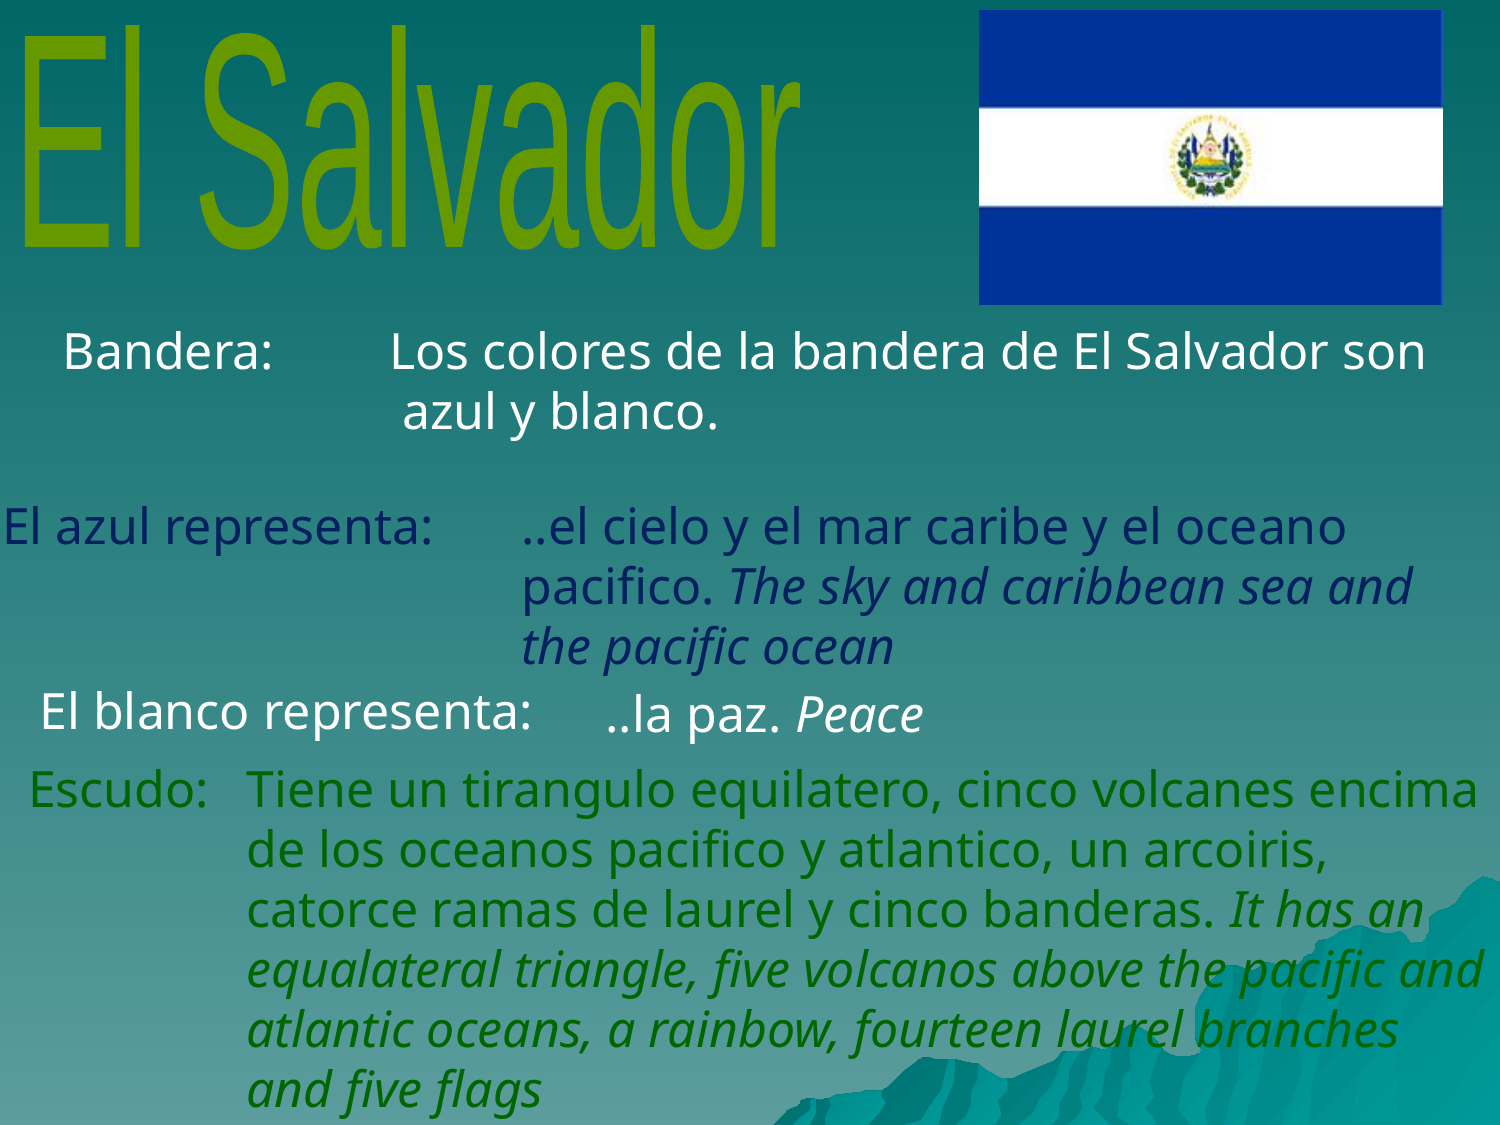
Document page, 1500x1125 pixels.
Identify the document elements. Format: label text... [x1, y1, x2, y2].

text_box Tiene un tirangulo equilatero, cinco volcanes encima de los oceanos pacifico y atlantico, un arcoiris, catorce ramas de laurel y cinco banderas. It has an equalateral triangle, five volcanos above the pacific and atlantic oceans, a rainbow, fourteen laurel branches and five flags [231, 749, 1500, 1125]
text_box El azul representa: [0, 487, 506, 563]
text_box El blanco representa: [24, 671, 548, 747]
text_box Escudo: [13, 749, 225, 825]
text_box Bandera: [48, 312, 290, 388]
text_box ..la paz. Peace [590, 674, 940, 749]
text_box Los colores de la bandera de El Salvador son azul y blanco. [374, 312, 1444, 448]
text_box ..el cielo y el mar caribe y el oceano pacifico. The sky and caribbean sea and the pacific ocean [506, 487, 1500, 683]
picture [979, 9, 1443, 306]
